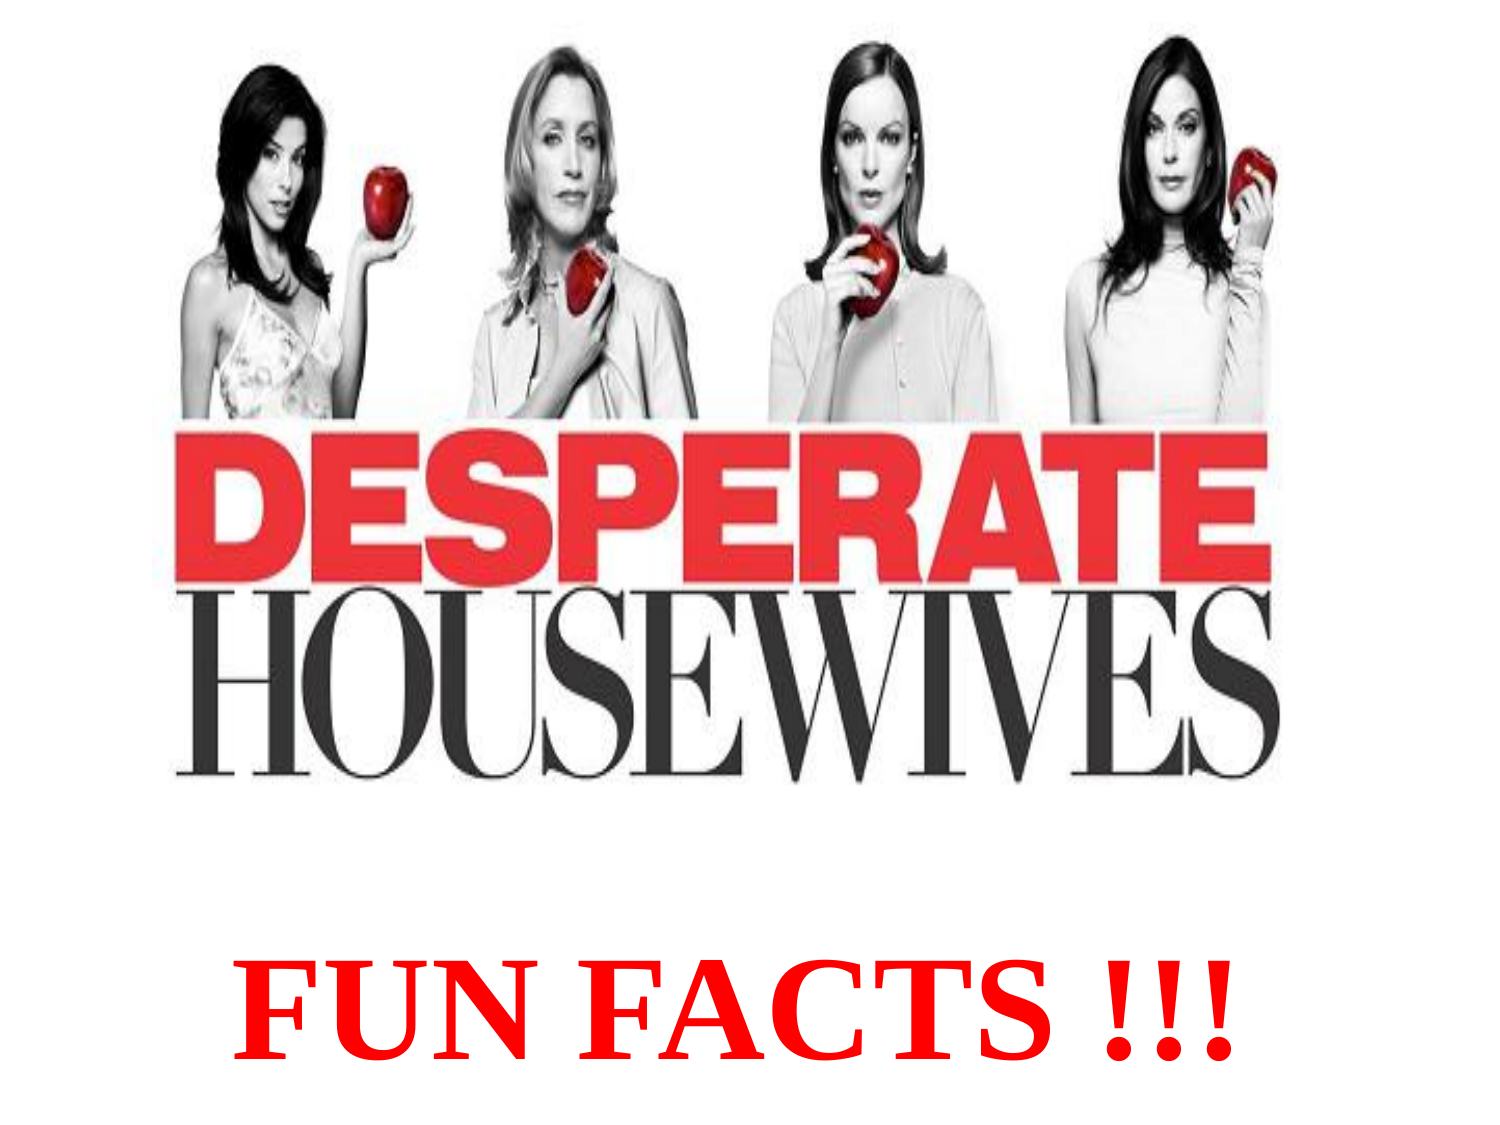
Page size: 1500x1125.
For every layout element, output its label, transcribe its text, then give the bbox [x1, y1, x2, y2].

text_box FUN FACTS !!! [187, 902, 1289, 1098]
picture [152, 0, 1303, 856]
